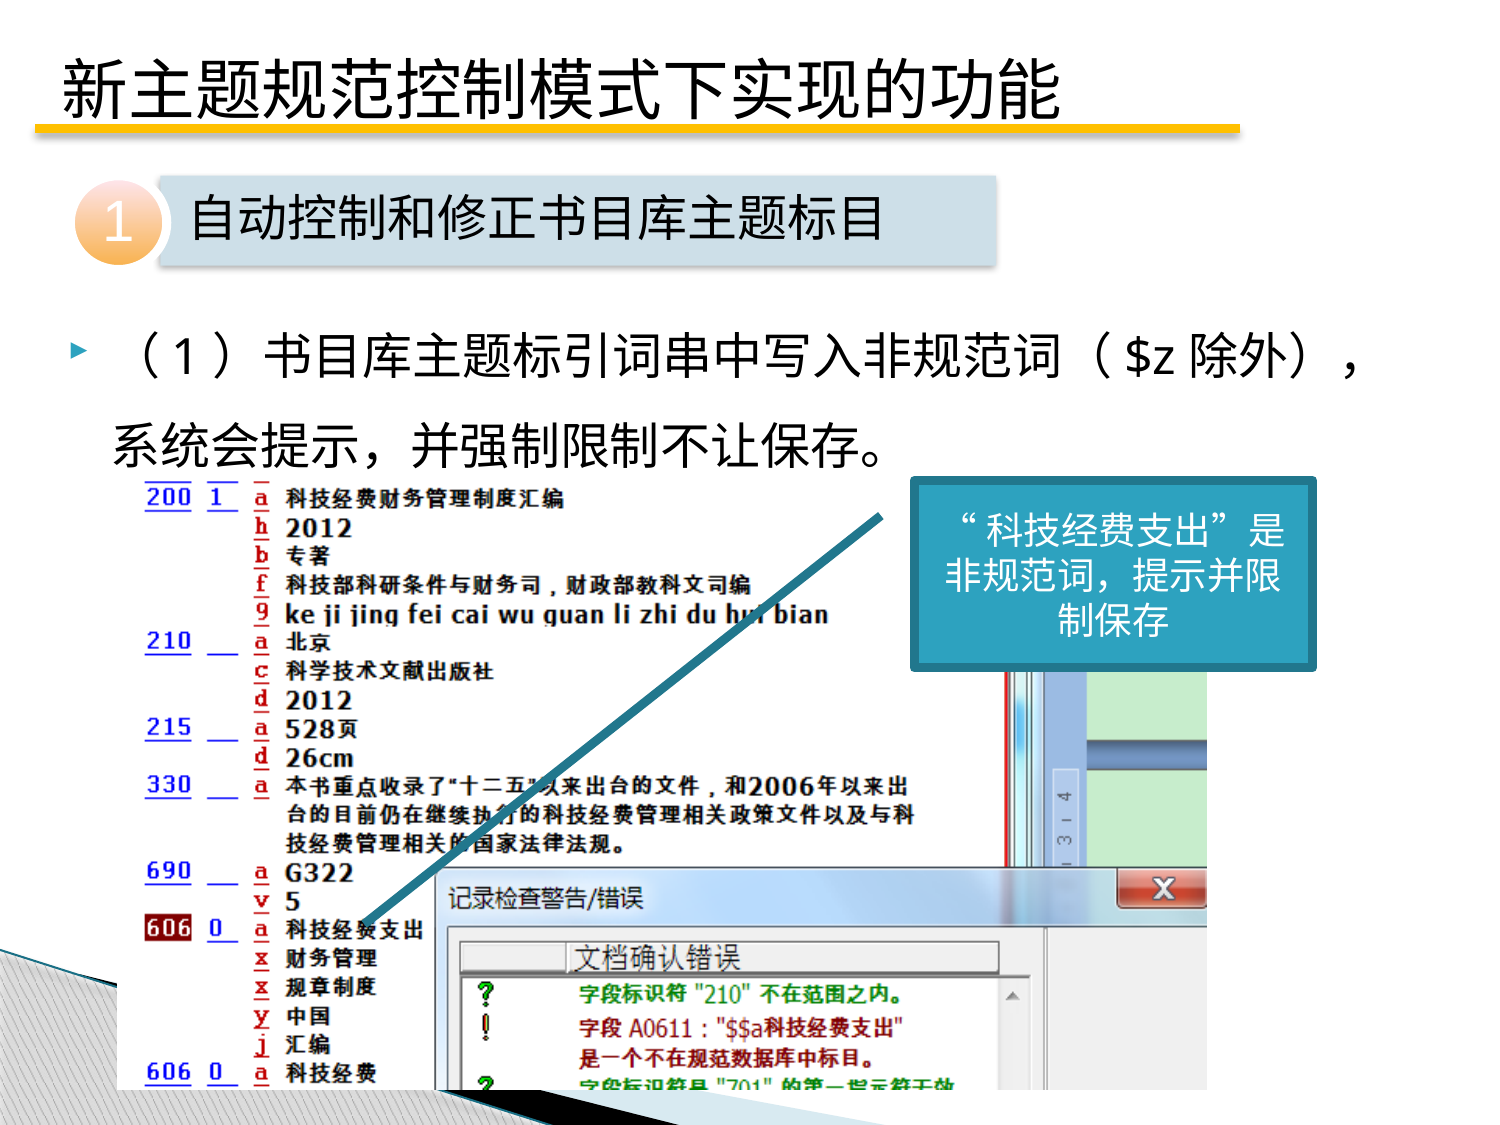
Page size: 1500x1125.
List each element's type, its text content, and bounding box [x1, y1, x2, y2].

text_box “科技经费支出”是非规范词，提示并限制保存 [910, 476, 1317, 672]
text_box 新主题规范控制模式下实现的功能 [46, 35, 1102, 124]
list （1）书目库主题标引词串中写入非规范词（$z除外），系统会提示，并强制限制不让保存。 [35, 210, 1386, 896]
picture [116, 480, 1208, 1091]
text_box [70, 175, 997, 270]
